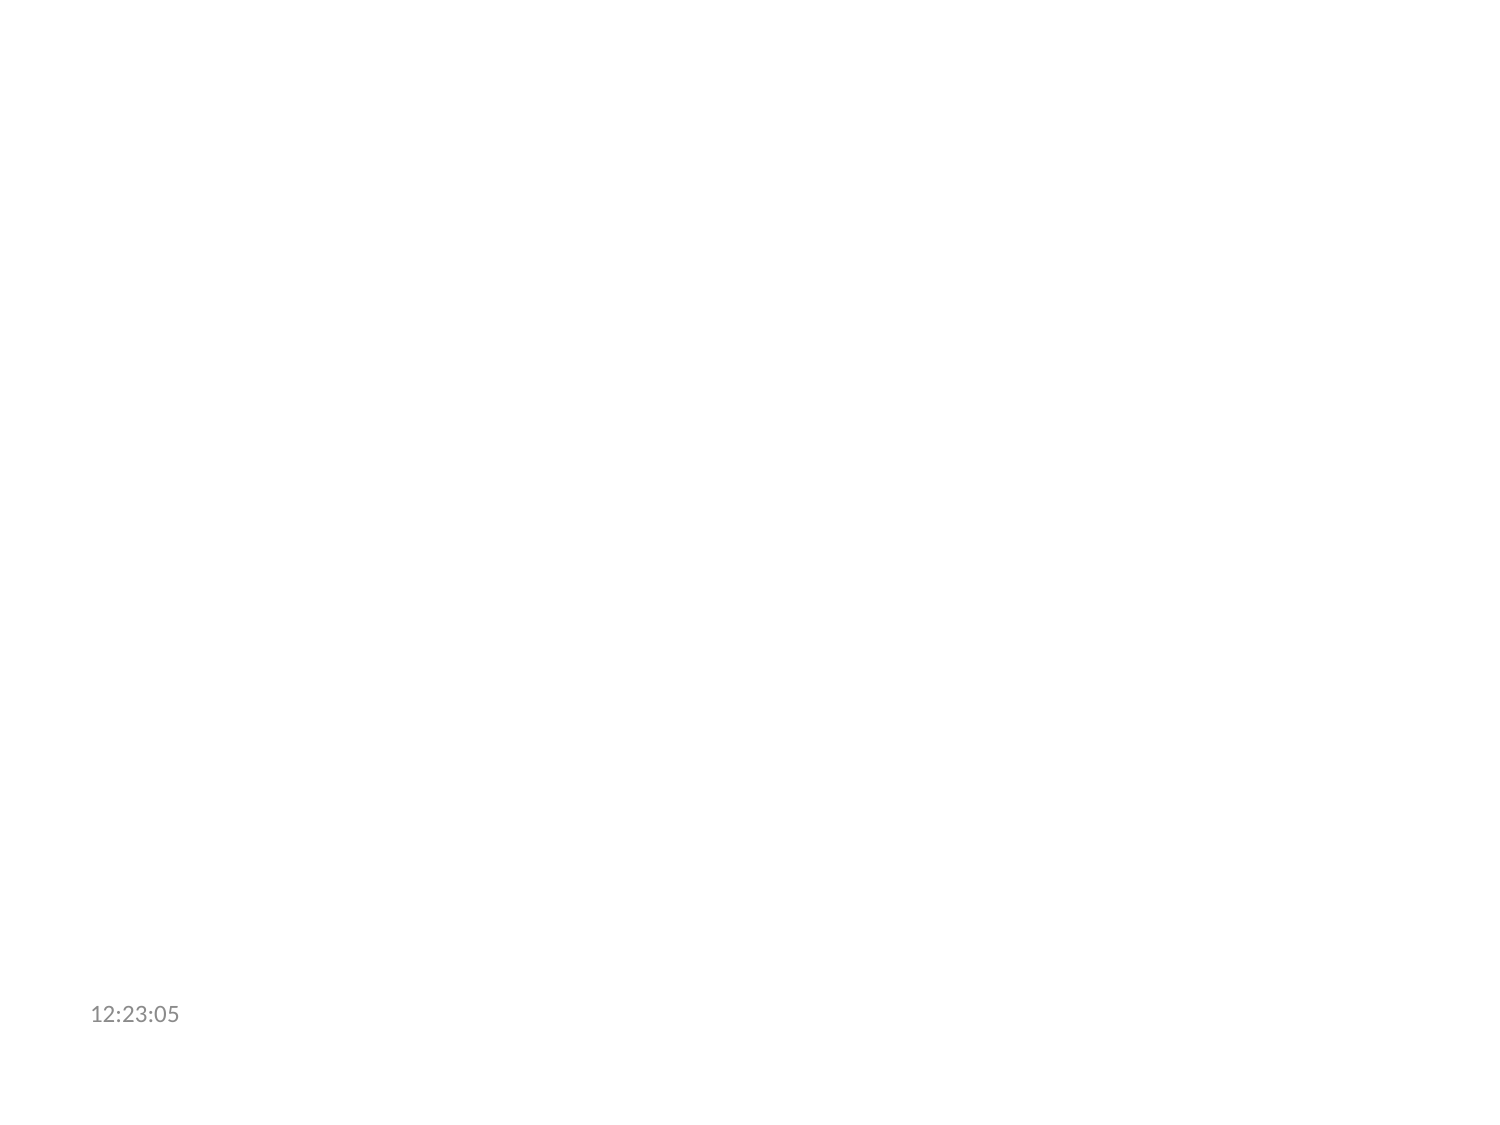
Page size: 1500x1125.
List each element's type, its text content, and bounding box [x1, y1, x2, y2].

text_box 15:35:09 [75, 982, 425, 1043]
